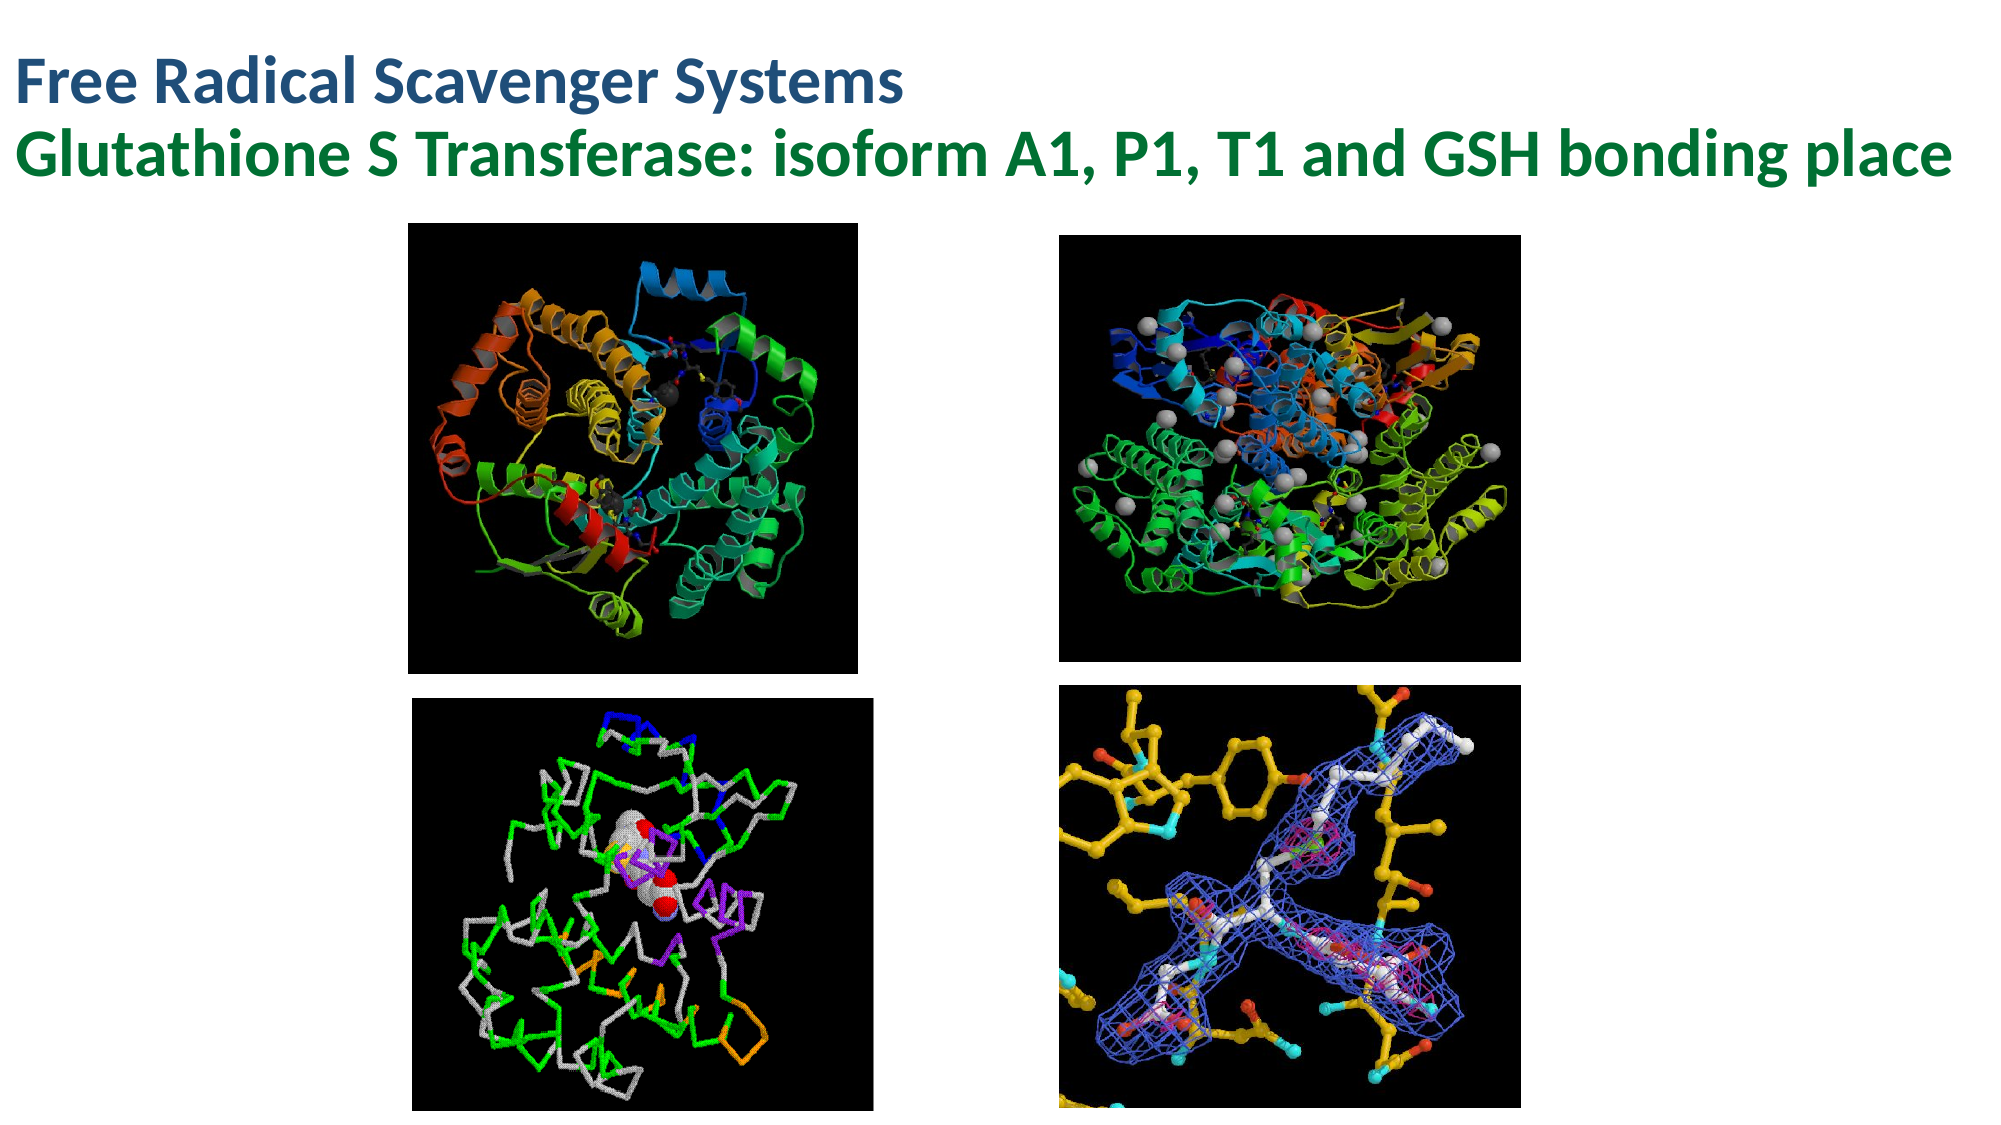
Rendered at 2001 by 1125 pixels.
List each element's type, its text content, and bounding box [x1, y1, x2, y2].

picture [367, 223, 896, 1111]
picture [1059, 685, 1521, 1108]
title Free Radical Scavenger Systems Glutathione S Transferase: isoform A1, P1, T1 and GSH bonding place [0, 0, 1975, 236]
picture [1059, 235, 1521, 662]
